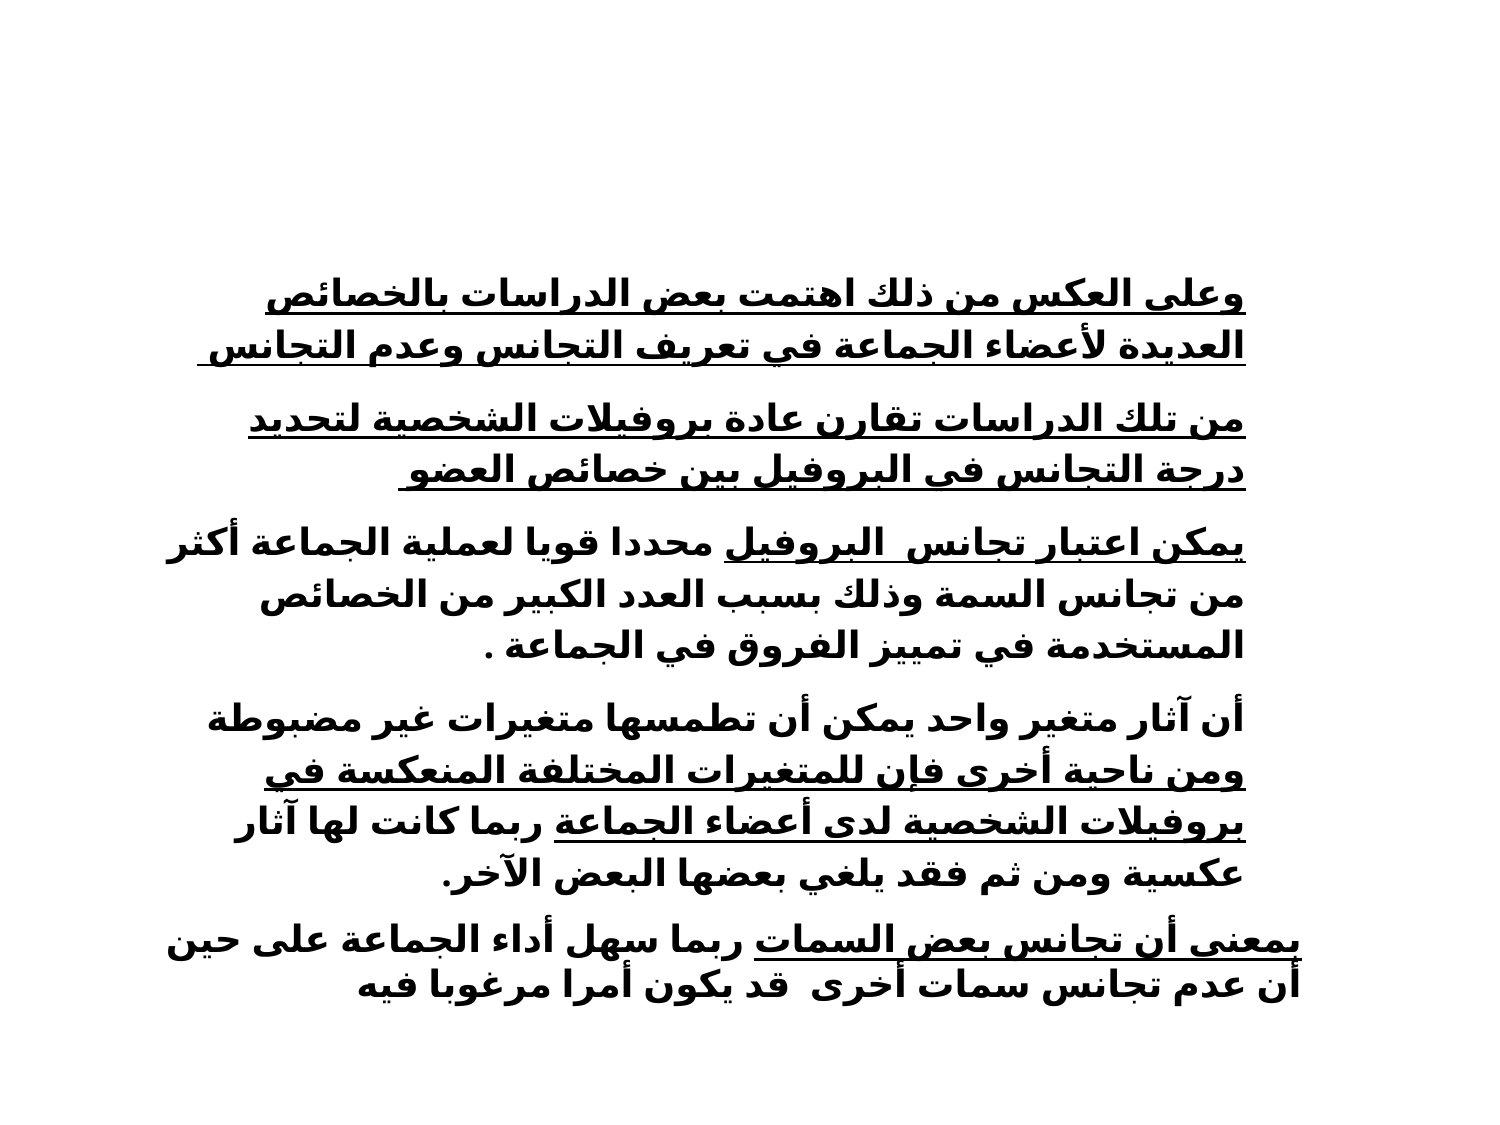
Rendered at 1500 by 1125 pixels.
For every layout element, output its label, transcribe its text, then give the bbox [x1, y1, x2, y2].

text_box وعلى العكس من ذلك اهتمت بعض الدراسات بالخصائص العديدة لأعضاء الجماعة في تعريف التجانس وعدم التجانس من تلك الدراسات تقارن عادة بروفيلات الشخصية لتحديد درجة التجانس في البروفيل بين خصائص العضو يمكن اعتبار تجانس البروفيل محددا قويا لعملية الجماعة أكثر من تجانس السمة وذلك بسبب العدد الكبير من الخصائص المستخدمة في تمييز الفروق في الجماعة . أن آثار متغير واحد يمكن أن تطمسها متغيرات غير مضبوطة ومن ناحية أخرى فإن للمتغيرات المختلفة المنعكسة في بروفيلات الشخصية لدى أعضاء الجماعة ربما كانت لها آثار عكسية ومن ثم فقد يلغي بعضها البعض الآخر. بمعنى أن تجانس بعض السمات ربما سهل أداء الجماعة على حين أن عدم تجانس سمات أخرى قد يكون أمرا مرغوبا فيه [135, 255, 1317, 1013]
